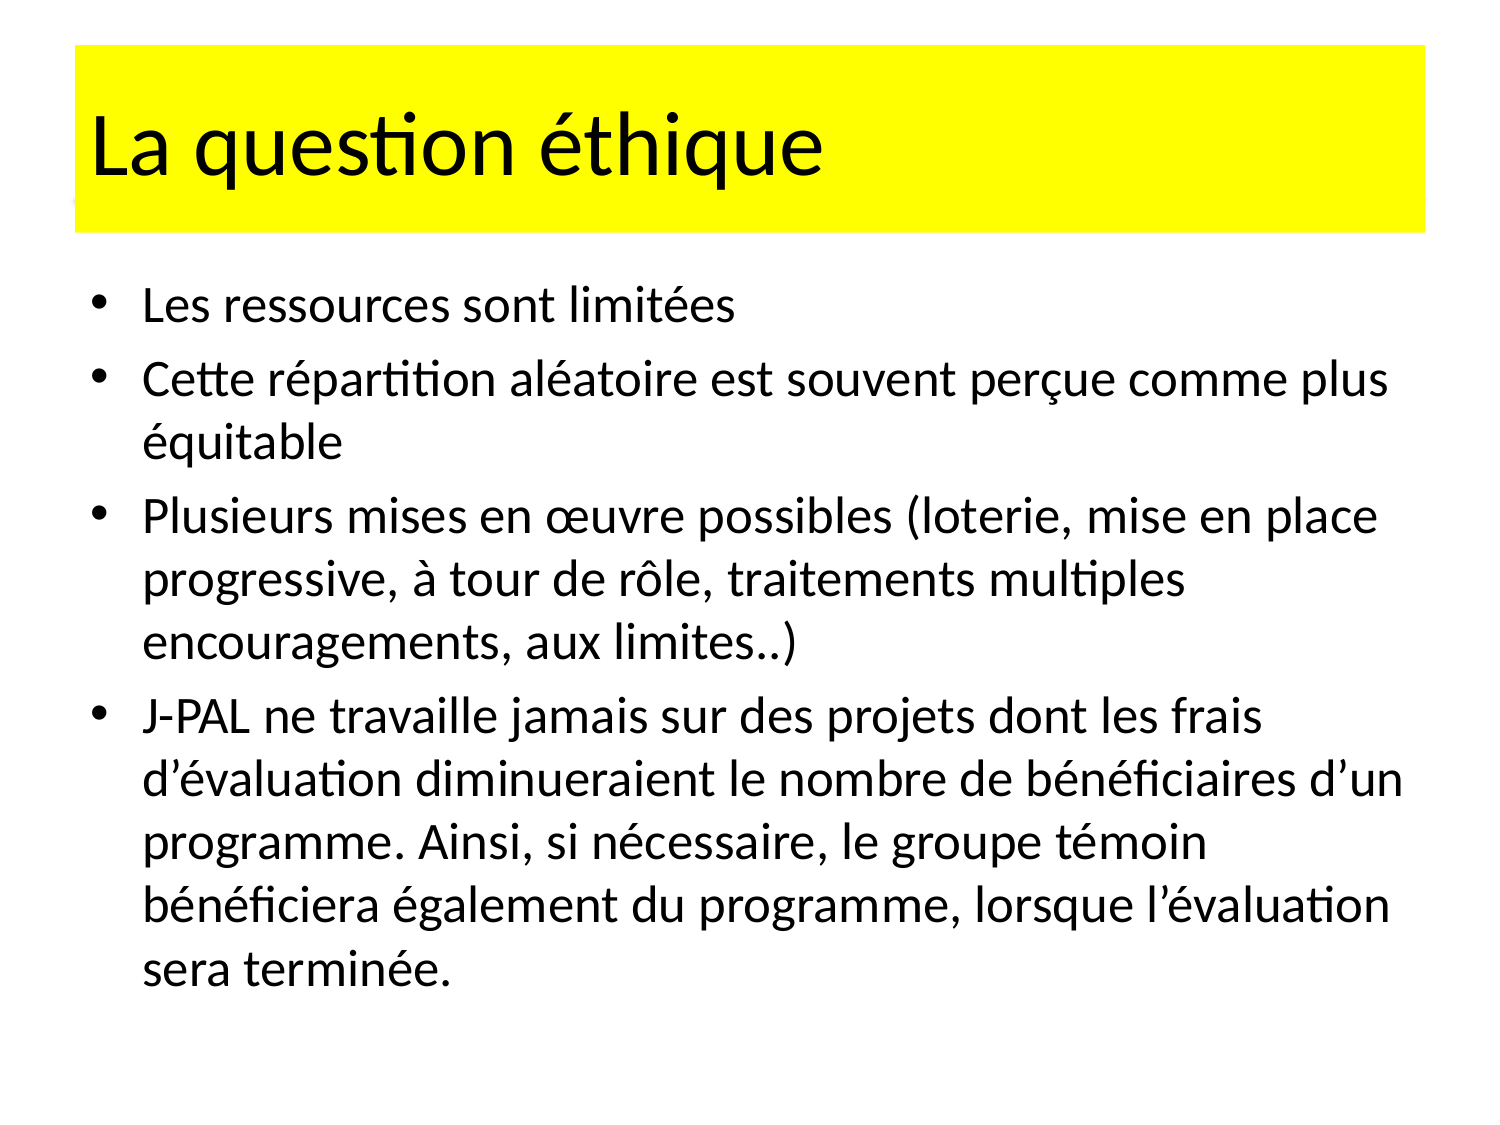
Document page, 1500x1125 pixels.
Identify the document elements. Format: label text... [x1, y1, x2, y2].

title La question éthique [75, 45, 1425, 233]
list Les ressources sont limitées Cette répartition aléatoire est souvent perçue comme plus équitable Plusieurs mises en œuvre possibles (loterie, mise en place progressive, à tour de rôle, traitements multiples encouragements, aux limites..) J-PAL ne travaille jamais sur des projets dont les frais d’évaluation diminueraient le nombre de bénéficiaires d’un programme. Ainsi, si nécessaire, le groupe témoin bénéficiera également du programme, lorsque l’évaluation sera terminée. [75, 262, 1425, 1005]
